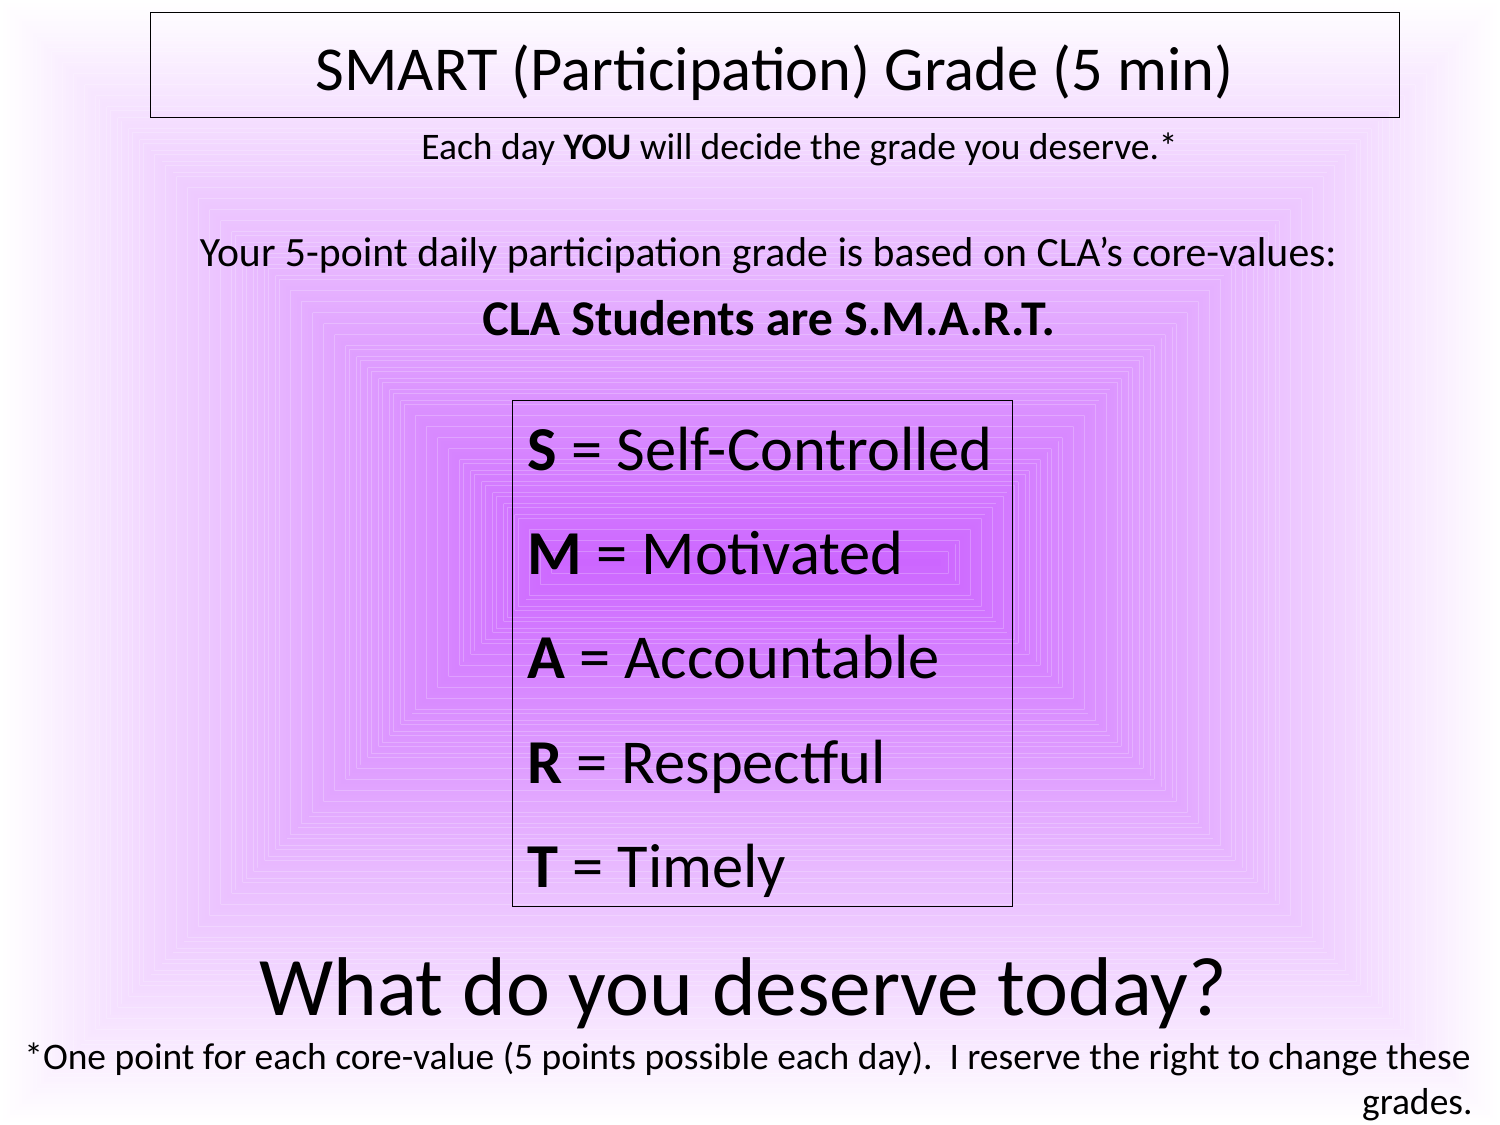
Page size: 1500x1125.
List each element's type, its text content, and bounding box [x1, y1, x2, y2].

text_box What do you deserve today? *One point for each core-value (5 points possible each day). I reserve the right to change these grades. [0, 924, 1488, 1125]
text_box SMART (Participation) Grade (5 min) [150, 12, 1400, 118]
list Your 5-point daily participation grade is based on CLA’s core-values: CLA Students are S.M.A.R.T. [37, 217, 1500, 383]
text_box Each day YOU will decide the grade you deserve.* [199, 114, 1400, 175]
text_box S = Self-Controlled M = Motivated A = Accountable R = Respectful T = Timely [512, 400, 1013, 907]
